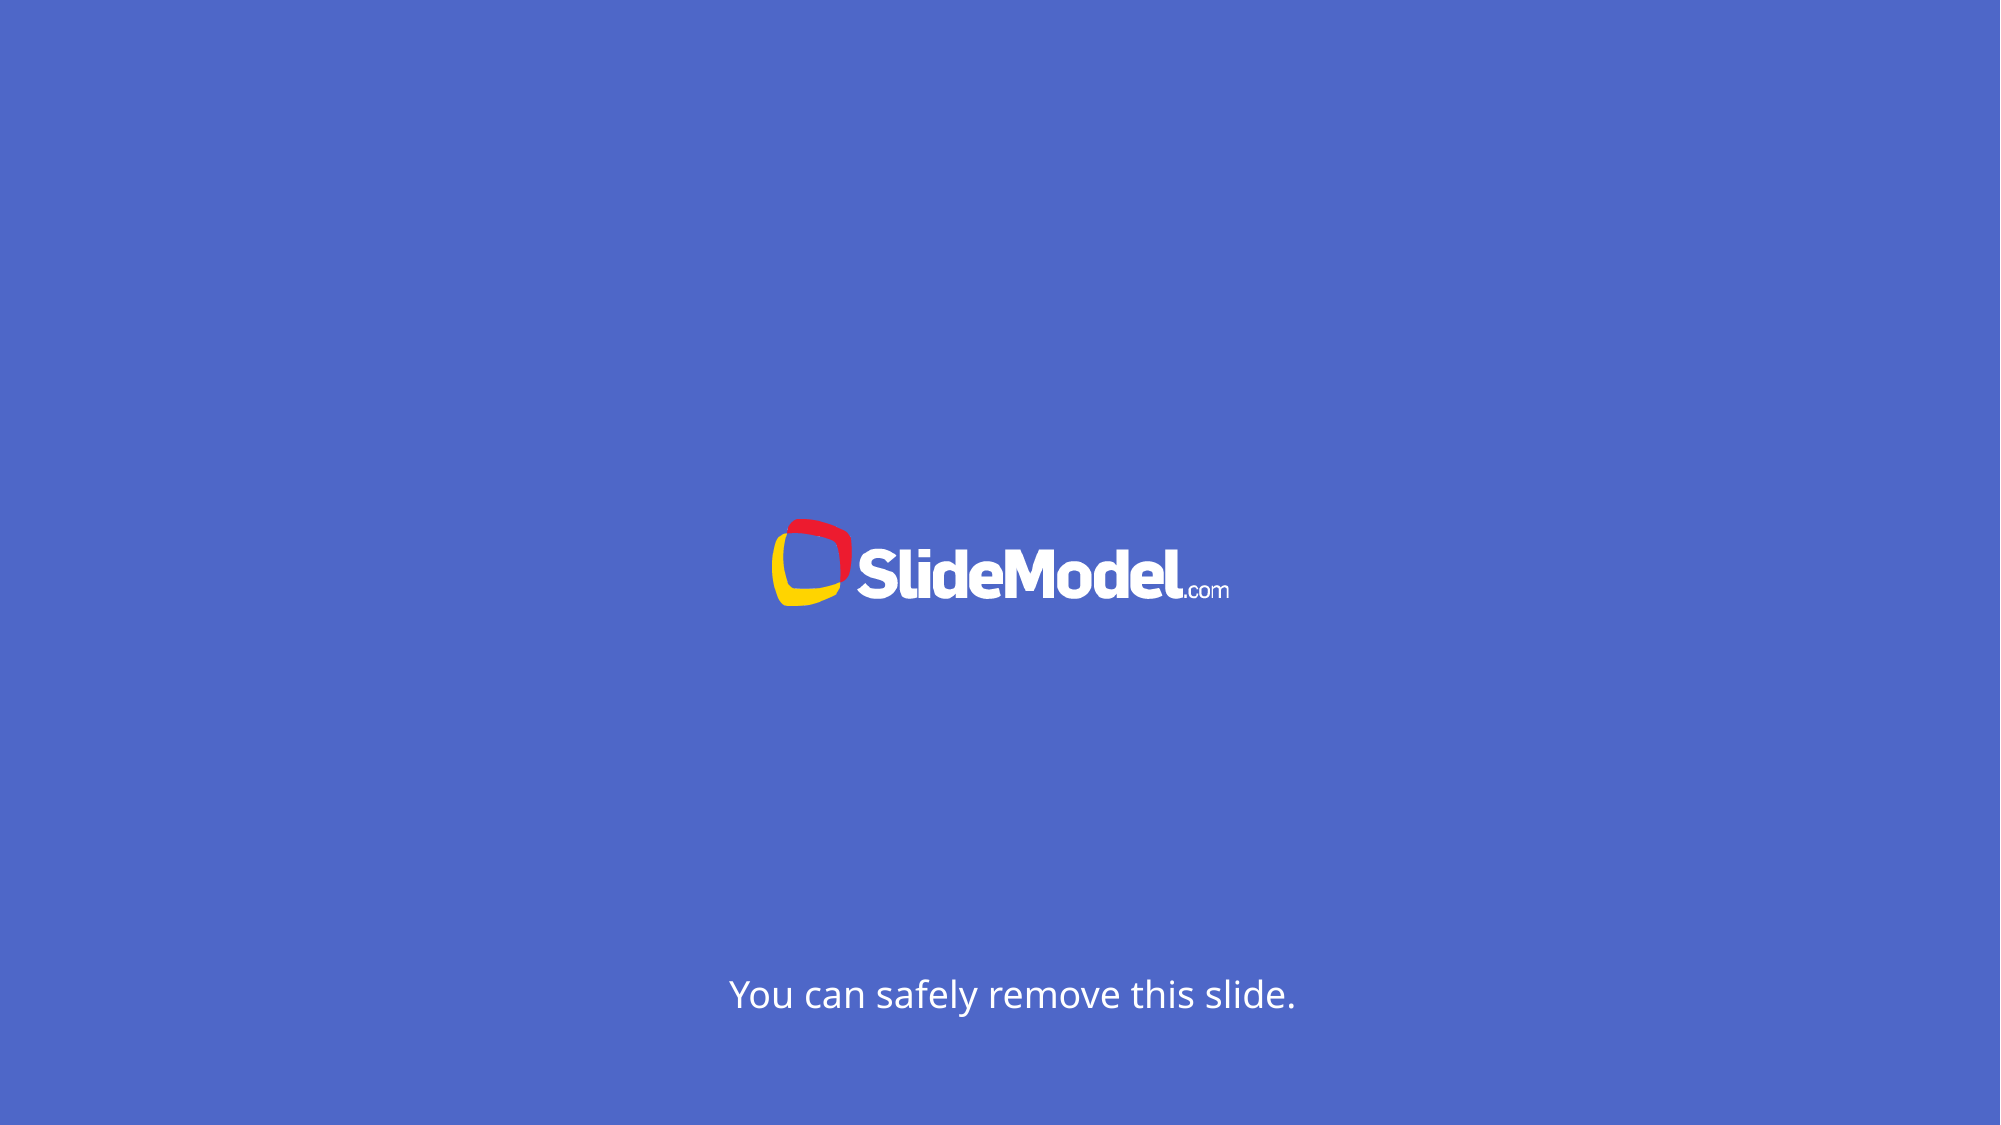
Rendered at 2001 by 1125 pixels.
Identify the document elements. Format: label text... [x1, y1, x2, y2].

text_box You can safely remove this slide. [512, 963, 1514, 1023]
picture [770, 519, 1229, 606]
